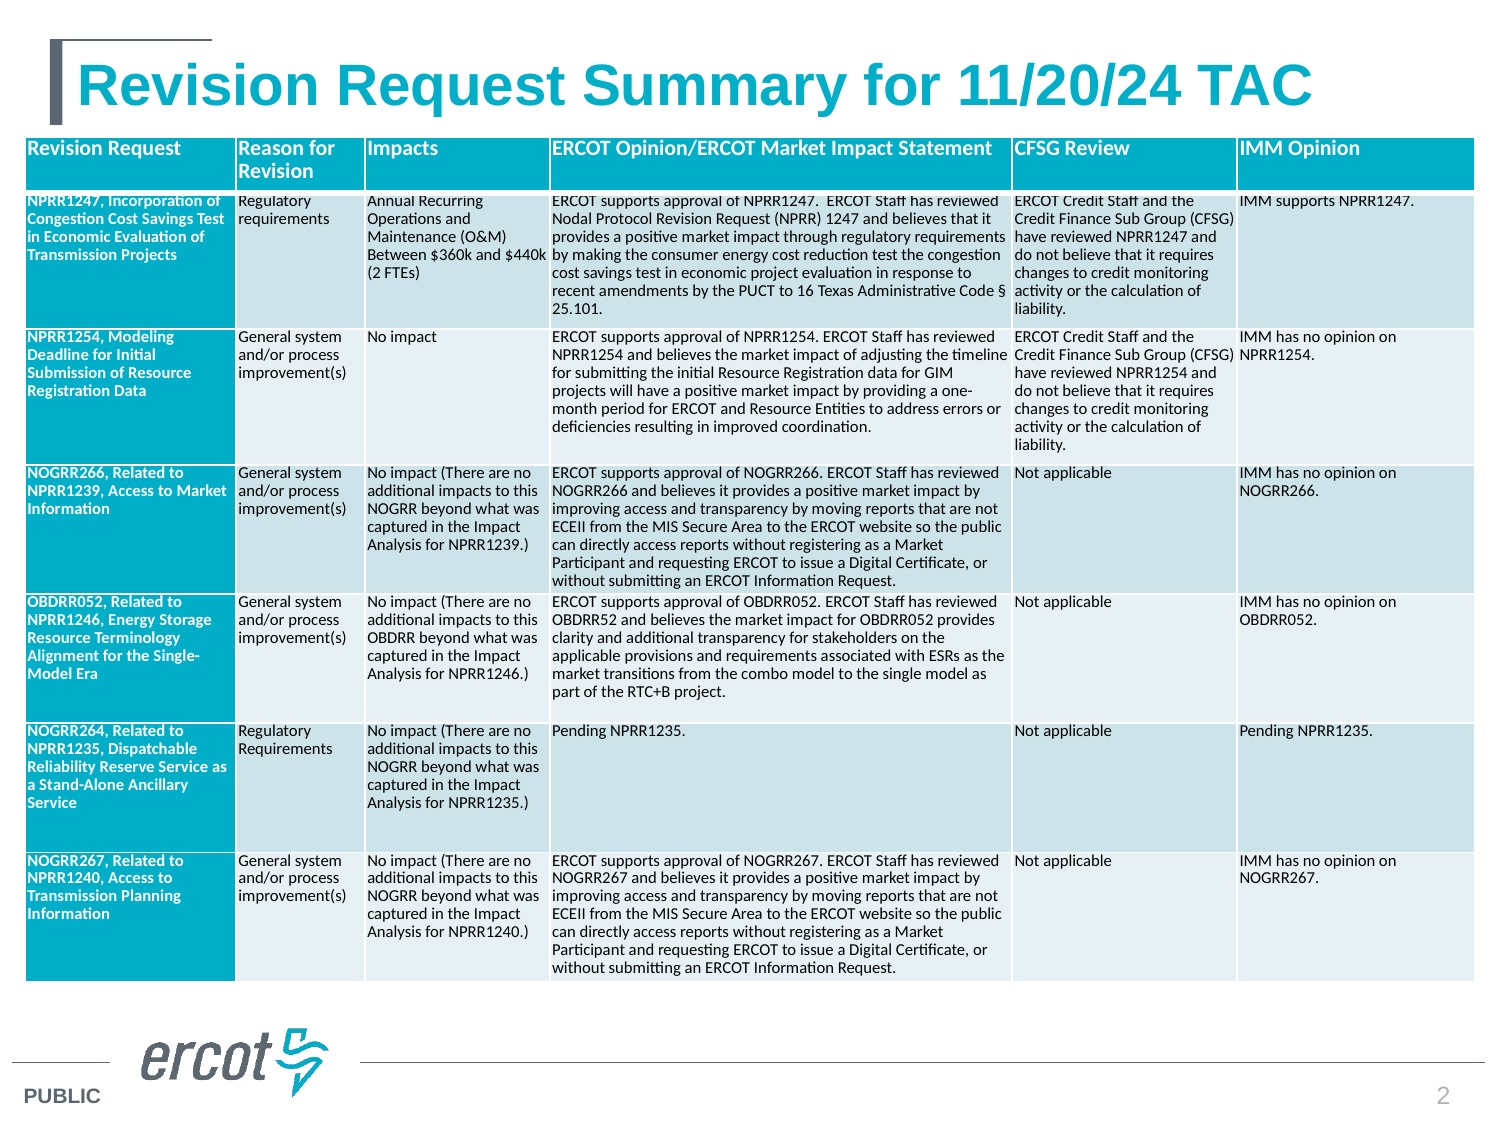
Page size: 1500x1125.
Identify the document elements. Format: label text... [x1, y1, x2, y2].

table_header ERCOT Opinion/ERCOT Market Impact Statement [551, 138, 1011, 190]
table_cell NOGRR264, Related to NPRR1235, Dispatchable Reliability Reserve Service as a Stand-Alone Ancillary Service [26, 724, 235, 852]
table_cell ERCOT supports approval of OBDRR052. ERCOT Staff has reviewed OBDRR52 and believes the market impact for OBDRR052 provides clarity and additional transparency for stakeholders on the applicable provisions and requirements associated with ESRs as the market transitions from the combo model to the single model as part of the RTC+B project. [551, 595, 1011, 722]
table_cell IMM has no opinion on NOGRR266. [1238, 466, 1474, 593]
table_cell ERCOT Credit Staff and the Credit Finance Sub Group (CFSG) have reviewed NPRR1254 and do not believe that it requires changes to credit monitoring activity or the calculation of liability. [1013, 330, 1236, 464]
table_cell Not applicable [1013, 724, 1236, 852]
table_header Revision Request [26, 138, 235, 190]
table_cell ERCOT Credit Staff and the Credit Finance Sub Group (CFSG) have reviewed NPRR1247 and do not believe that it requires changes to credit monitoring activity or the calculation of liability. [1013, 196, 1236, 328]
table_cell ERCOT supports approval of NOGRR266. ERCOT Staff has reviewed NOGRR266 and believes it provides a positive market impact by improving access and transparency by moving reports that are not ECEII from the MIS Secure Area to the ERCOT website so the public can directly access reports without registering as a Market Participant and requesting ERCOT to issue a Digital Certificate, or without submitting an ERCOT Information Request. [551, 466, 1011, 593]
picture [137, 1024, 332, 1100]
table_cell NPRR1254, Modeling Deadline for Initial Submission of Resource Registration Data [26, 330, 235, 464]
table_cell General system and/or process improvement(s) [237, 330, 364, 464]
table_cell General system and/or process improvement(s) [237, 853, 364, 981]
table_cell Not applicable [1013, 595, 1236, 722]
table_cell No impact (There are no additional impacts to this NOGRR beyond what was captured in the Impact Analysis for NPRR1240.) [366, 853, 549, 981]
table_cell General system and/or process improvement(s) [237, 595, 364, 722]
table_cell Pending NPRR1235. [551, 724, 1011, 852]
table_header CFSG Review [1013, 138, 1236, 190]
table_cell No impact (There are no additional impacts to this NOGRR beyond what was captured in the Impact Analysis for NPRR1239.) [366, 466, 549, 593]
table_cell ERCOT supports approval of NPRR1254. ERCOT Staff has reviewed NPRR1254 and believes the market impact of adjusting the timeline for submitting the initial Resource Registration data for GIM projects will have a positive market impact by providing a one-month period for ERCOT and Resource Entities to address errors or deficiencies resulting in improved coordination. [551, 330, 1011, 464]
slide_number 2 [1400, 1076, 1488, 1113]
table_cell Annual Recurring Operations and Maintenance (O&M) Between $360k and $440k (2 FTEs) [366, 196, 549, 328]
table_cell NOGRR267, Related to NPRR1240, Access to Transmission Planning Information [26, 853, 235, 981]
table_cell NPRR1247, Incorporation of Congestion Cost Savings Test in Economic Evaluation of Transmission Projects [26, 196, 235, 328]
table_cell IMM supports NPRR1247. [1238, 196, 1474, 328]
title Revision Request Summary for 11/20/24 TAC [62, 39, 1463, 125]
table_header IMM Opinion [1238, 138, 1474, 190]
table_cell No impact (There are no additional impacts to this OBDRR beyond what was captured in the Impact Analysis for NPRR1246.) [366, 595, 549, 722]
table_cell ERCOT supports approval of NOGRR267. ERCOT Staff has reviewed NOGRR267 and believes it provides a positive market impact by improving access and transparency by moving reports that are not ECEII from the MIS Secure Area to the ERCOT website so the public can directly access reports without registering as a Market Participant and requesting ERCOT to issue a Digital Certificate, or without submitting an ERCOT Information Request. [551, 853, 1011, 981]
table_cell IMM has no opinion on NOGRR267. [1238, 853, 1474, 981]
table_cell General system and/or process improvement(s) [237, 466, 364, 593]
table_cell ERCOT supports approval of NPRR1247. ERCOT Staff has reviewed Nodal Protocol Revision Request (NPRR) 1247 and believes that it provides a positive market impact through regulatory requirements by making the consumer energy cost reduction test the congestion cost savings test in economic project evaluation in response to recent amendments by the PUCT to 16 Texas Administrative Code § 25.101. [551, 196, 1011, 328]
table_header Reason for Revision [237, 138, 364, 190]
table_cell OBDRR052, Related to NPRR1246, Energy Storage Resource Terminology Alignment for the Single-Model Era [26, 595, 235, 722]
table_cell No impact (There are no additional impacts to this NOGRR beyond what was captured in the Impact Analysis for NPRR1235.) [366, 724, 549, 852]
table_cell NOGRR266, Related to NPRR1239, Access to Market Information [26, 466, 235, 593]
table_cell No impact [366, 330, 549, 464]
table_cell Not applicable [1013, 853, 1236, 981]
table_header Impacts [366, 138, 549, 190]
table_cell Pending NPRR1235. [1238, 724, 1474, 852]
table_cell Not applicable [1013, 466, 1236, 593]
table_cell IMM has no opinion on NPRR1254. [1238, 330, 1474, 464]
table_cell Regulatory Requirements [237, 724, 364, 852]
table_cell Regulatory requirements [237, 196, 364, 328]
table_cell IMM has no opinion on OBDRR052. [1238, 595, 1474, 722]
